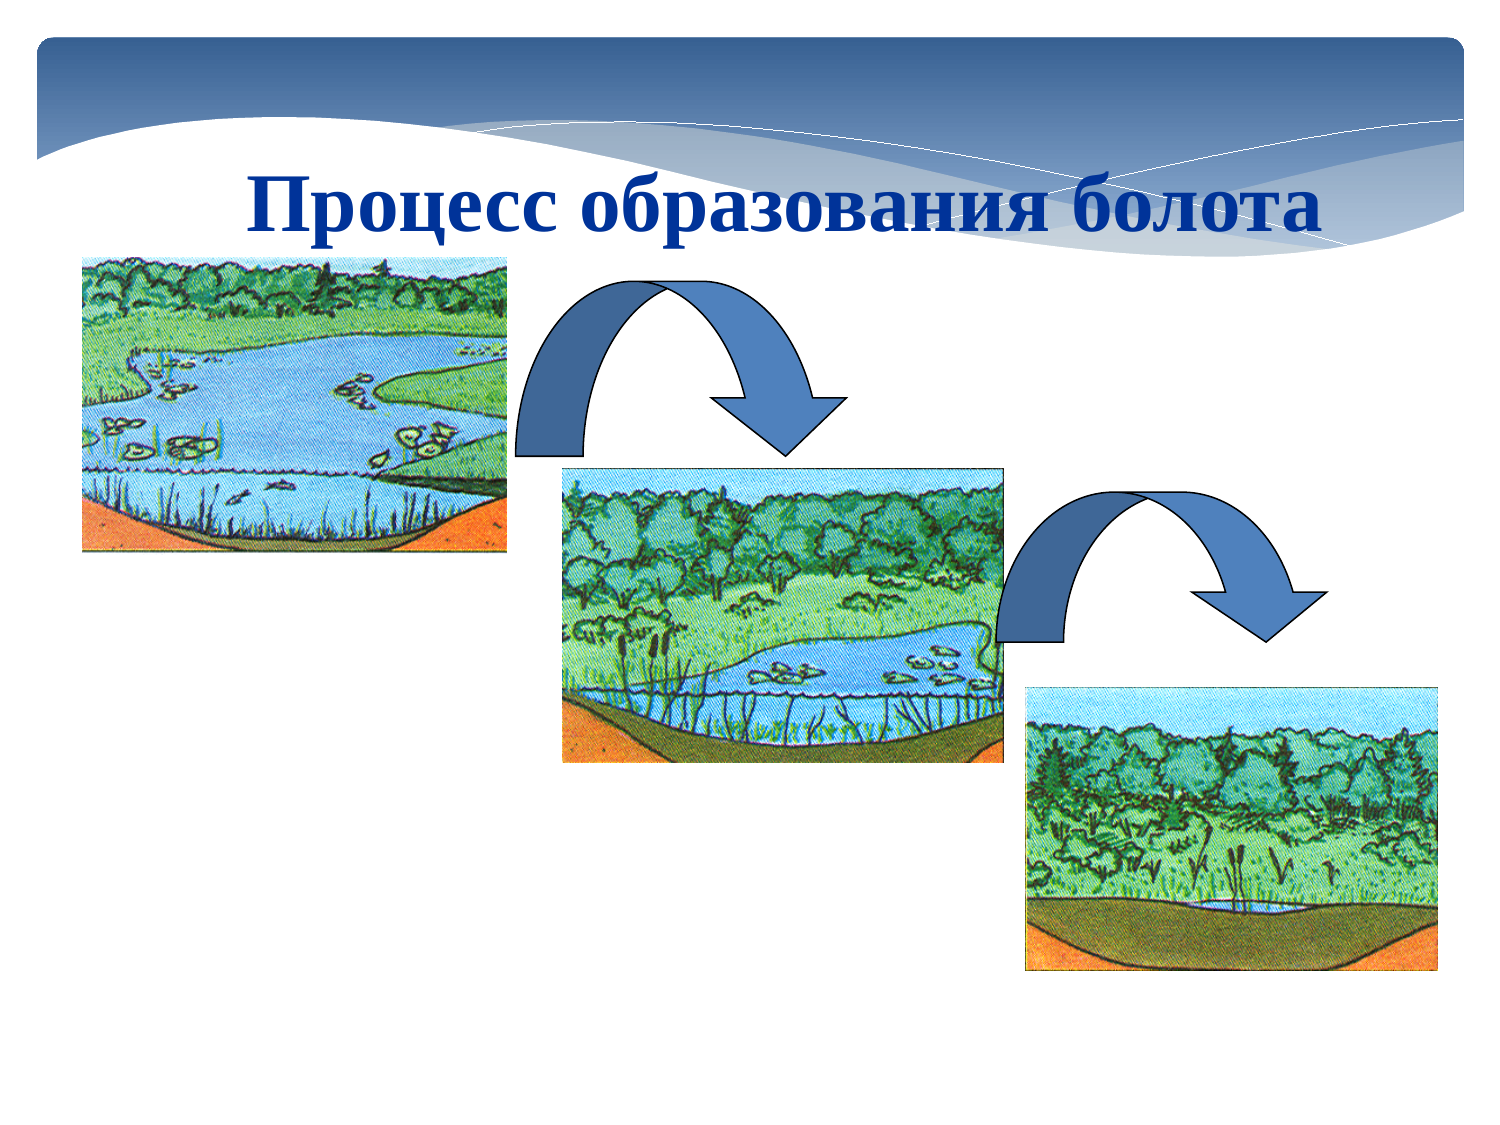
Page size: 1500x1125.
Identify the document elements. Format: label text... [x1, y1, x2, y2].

text_box Процесс образования болота [175, 140, 1395, 256]
picture [562, 468, 1005, 764]
text_box [515, 281, 847, 457]
text_box [1010, 492, 1327, 643]
picture [1024, 687, 1438, 972]
picture [81, 257, 508, 555]
